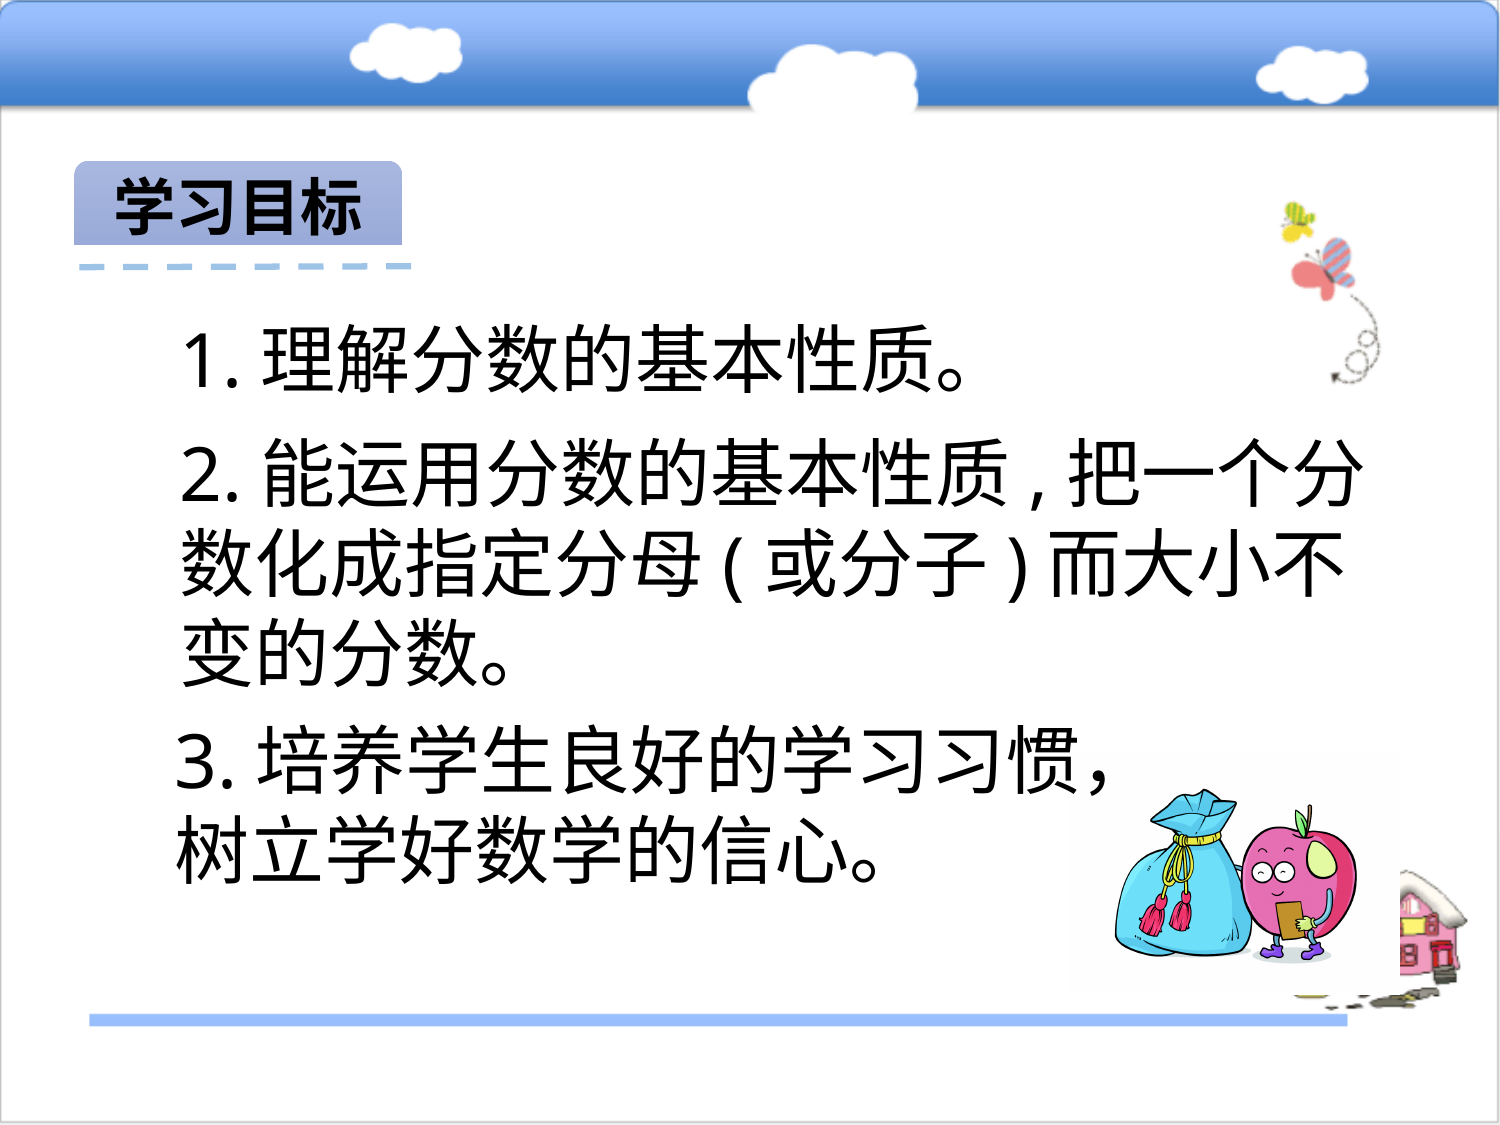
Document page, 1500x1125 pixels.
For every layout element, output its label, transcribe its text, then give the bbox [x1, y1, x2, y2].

text_box 1.理解分数的基本性质。 [165, 305, 1382, 410]
text_box 学习目标 [73, 160, 403, 247]
text_box 2.能运用分数的基本性质,把一个分数化成指定分母(或分子)而大小不变的分数。 [165, 418, 1406, 704]
text_box 3.培养学生良好的学习习惯，树立学好数学的信心。 [159, 706, 1105, 902]
picture [0, 0, 1500, 1125]
